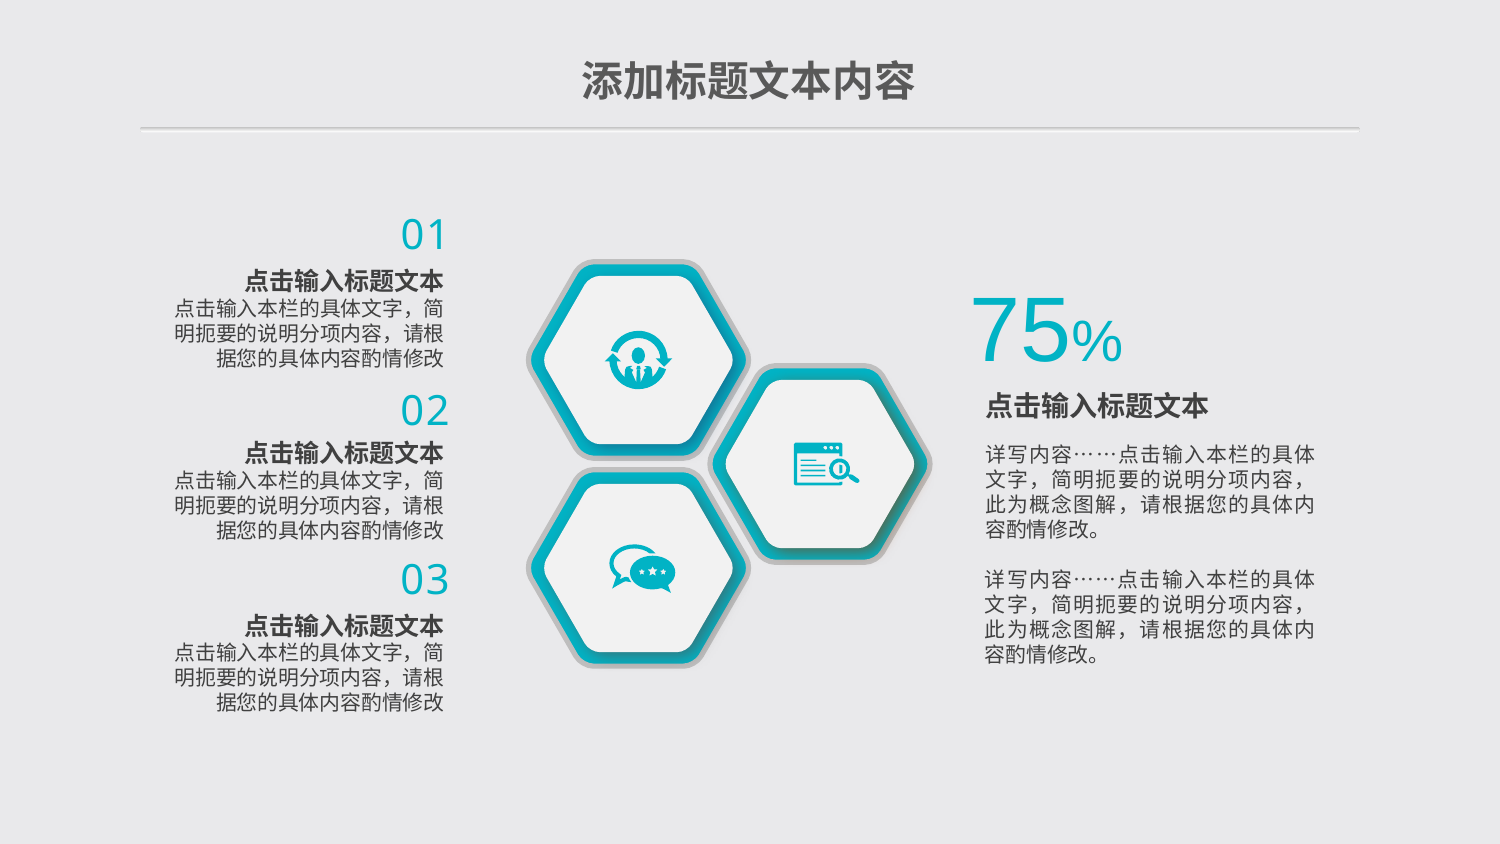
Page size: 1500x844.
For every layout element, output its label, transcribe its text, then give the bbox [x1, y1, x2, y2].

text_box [527, 261, 750, 459]
text_box [139, 125, 1361, 134]
text_box 75% [958, 263, 1135, 385]
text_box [609, 544, 676, 593]
text_box 详写内容……点击输入本栏的具体文字，简明扼要的说明分项内容，此为概念图解，请根据您的具体内容酌情修改。 [974, 435, 1327, 547]
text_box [151, 545, 465, 724]
text_box 添加标题文本内容 [459, 49, 1038, 111]
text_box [793, 442, 860, 486]
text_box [151, 200, 462, 375]
text_box 详写内容……点击输入本栏的具体文字，简明扼要的说明分项内容，此为概念图解，请根据您的具体内容酌情修改。 [973, 561, 1327, 673]
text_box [527, 469, 750, 667]
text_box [151, 375, 464, 545]
text_box 点击输入标题文本 [974, 383, 1286, 429]
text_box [604, 330, 673, 390]
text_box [709, 365, 931, 563]
